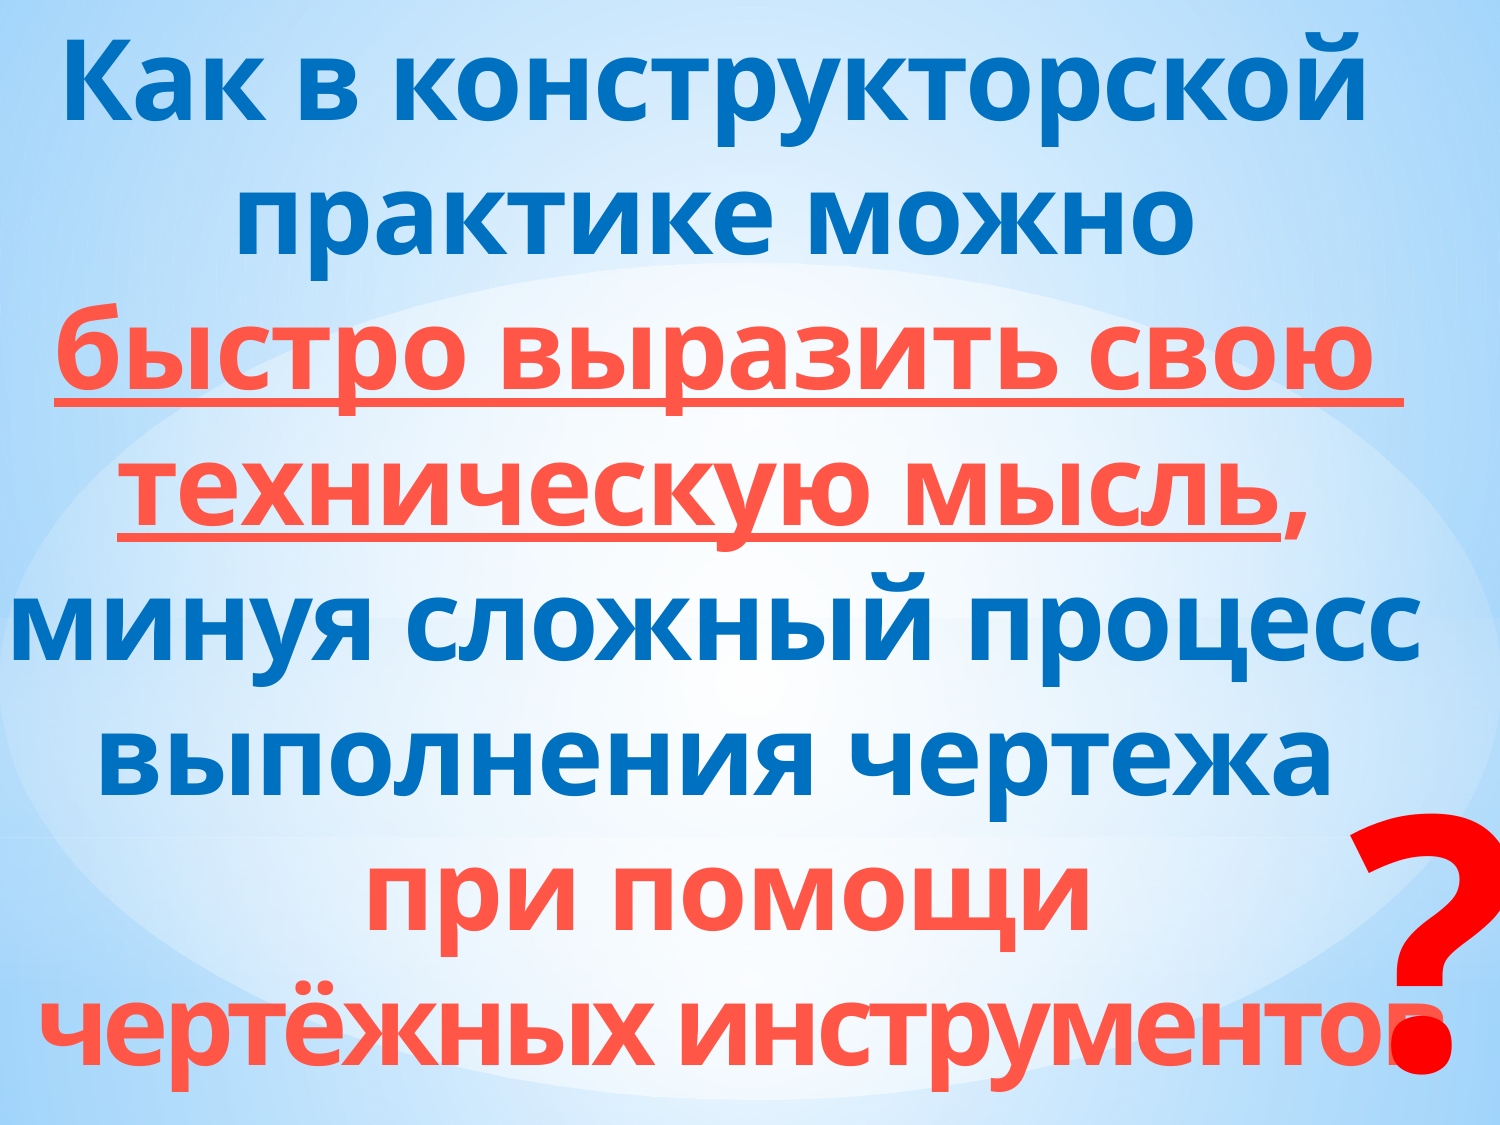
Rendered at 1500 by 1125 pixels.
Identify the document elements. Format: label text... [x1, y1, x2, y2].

text_box Как в конструкторской практике можно быстро выразить свою техническую мысль, минуя сложный процесс выполнения чертежа при помощи чертёжных инструментов [0, 0, 1468, 1095]
text_box ? [1334, 708, 1500, 1125]
